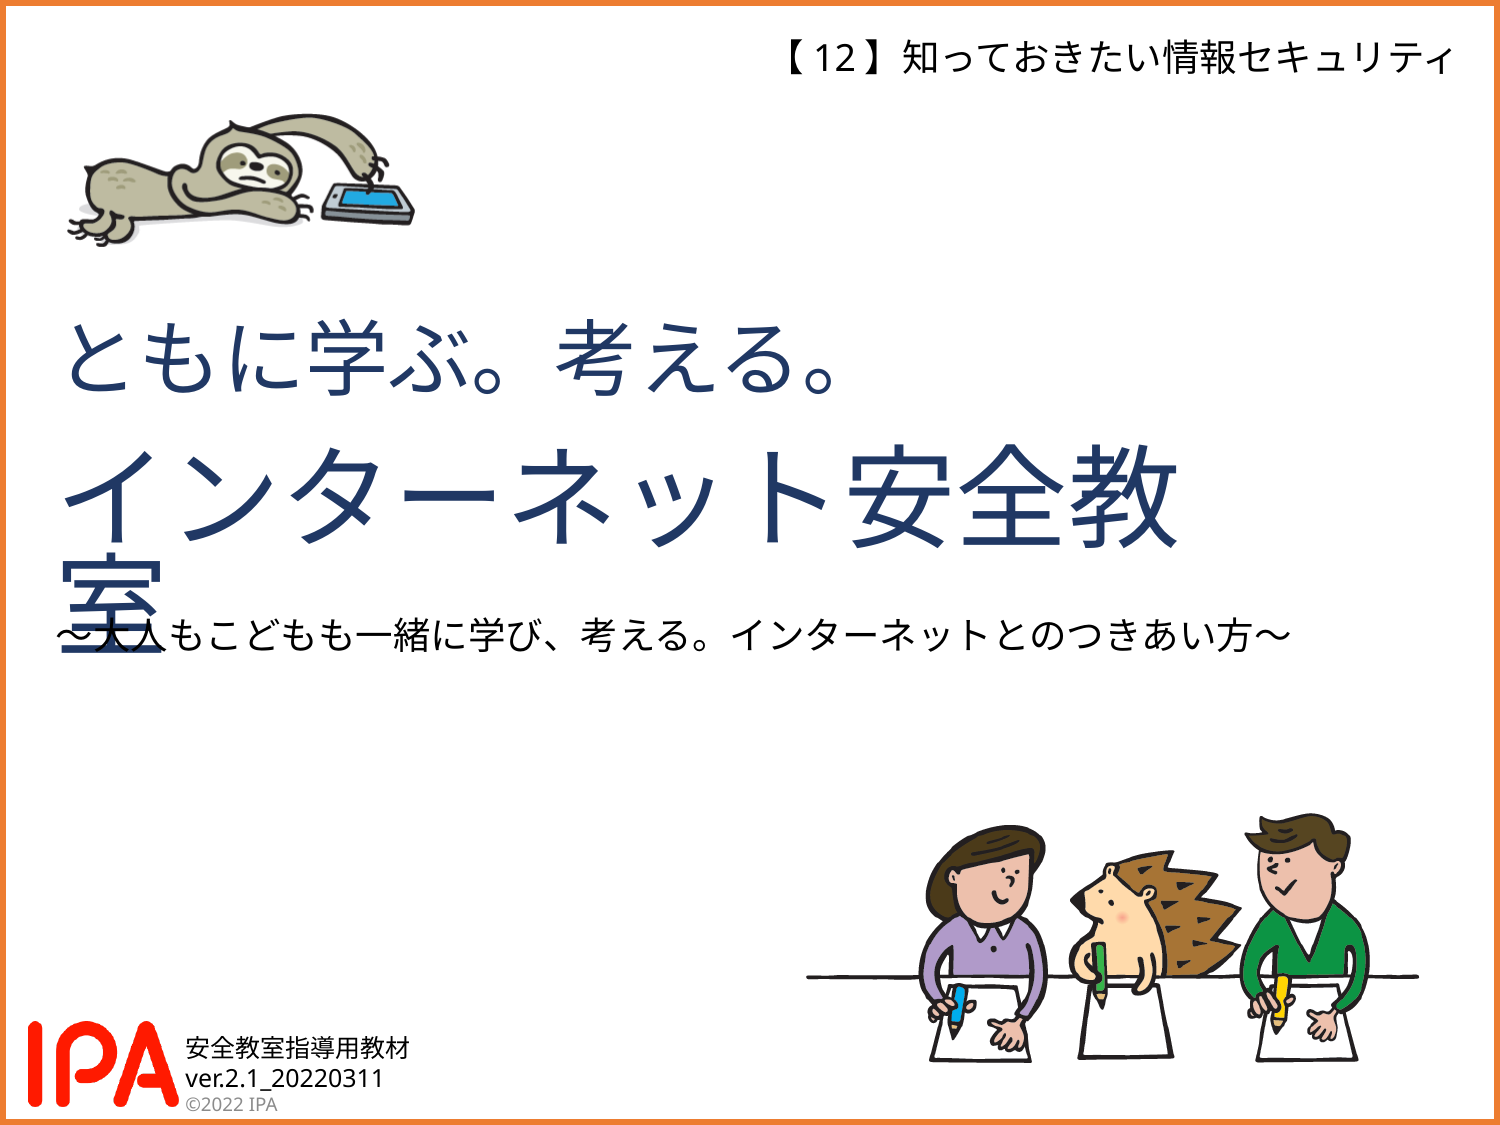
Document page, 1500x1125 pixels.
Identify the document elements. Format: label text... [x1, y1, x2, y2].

picture [797, 808, 1439, 1109]
picture [28, 1021, 179, 1107]
text_box 【12】知っておきたい情報セキュリティ [751, 26, 1500, 86]
picture [57, 90, 422, 274]
